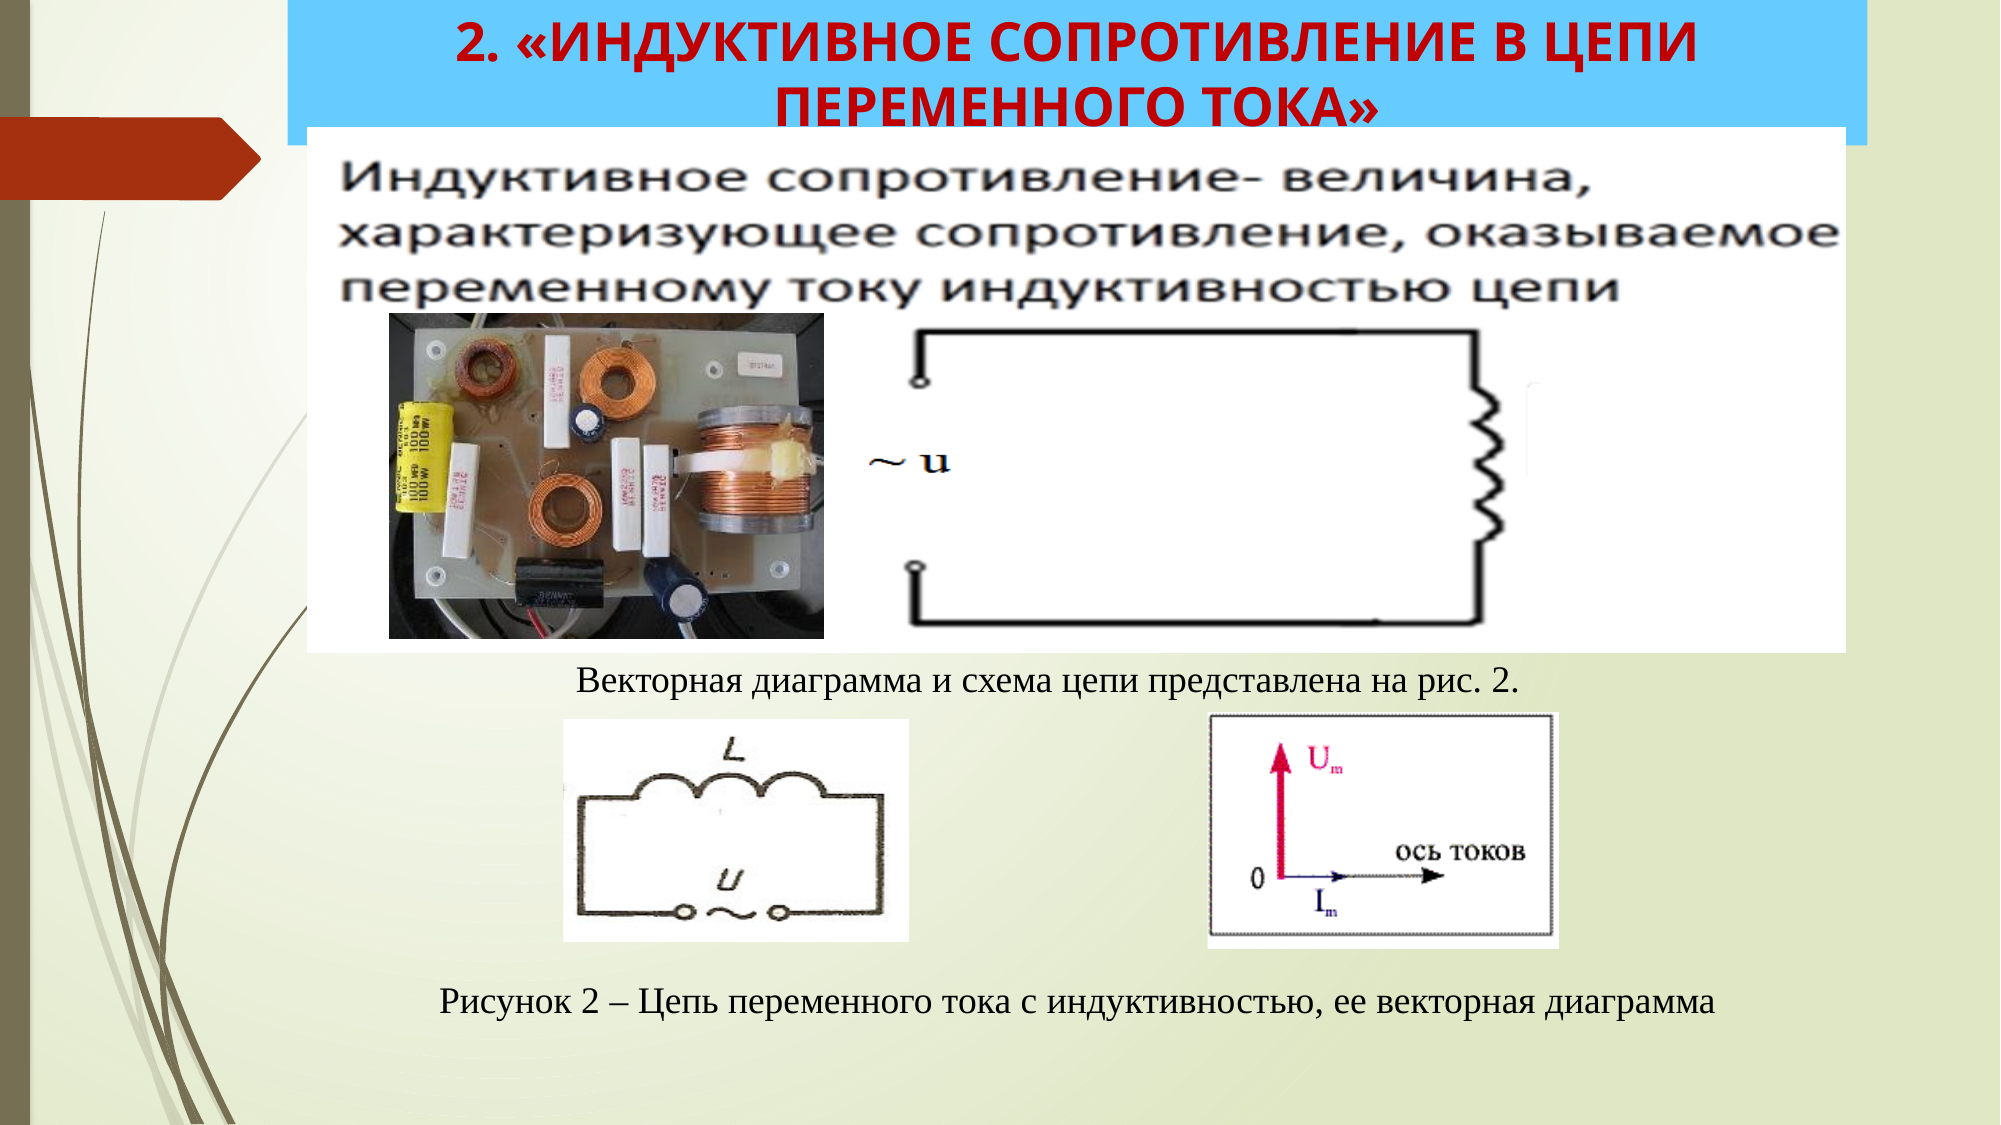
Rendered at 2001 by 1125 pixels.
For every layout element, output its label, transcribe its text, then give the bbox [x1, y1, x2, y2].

text_box 2. «ИНДУКТИВНОЕ СОПРОТИВЛЕНИЕ В ЦЕПИ ПЕРЕМЕННОГО ТОКА» [287, 0, 1868, 146]
picture [307, 127, 1846, 654]
text_box Векторная диаграмма и схема цепи представлена на рис. 2. [324, 662, 1773, 708]
text_box Рисунок 2 – Цепь переменного тока с индуктивностью, ее векторная диаграмма [303, 968, 1853, 1029]
picture [1207, 712, 1560, 949]
picture [563, 719, 910, 942]
